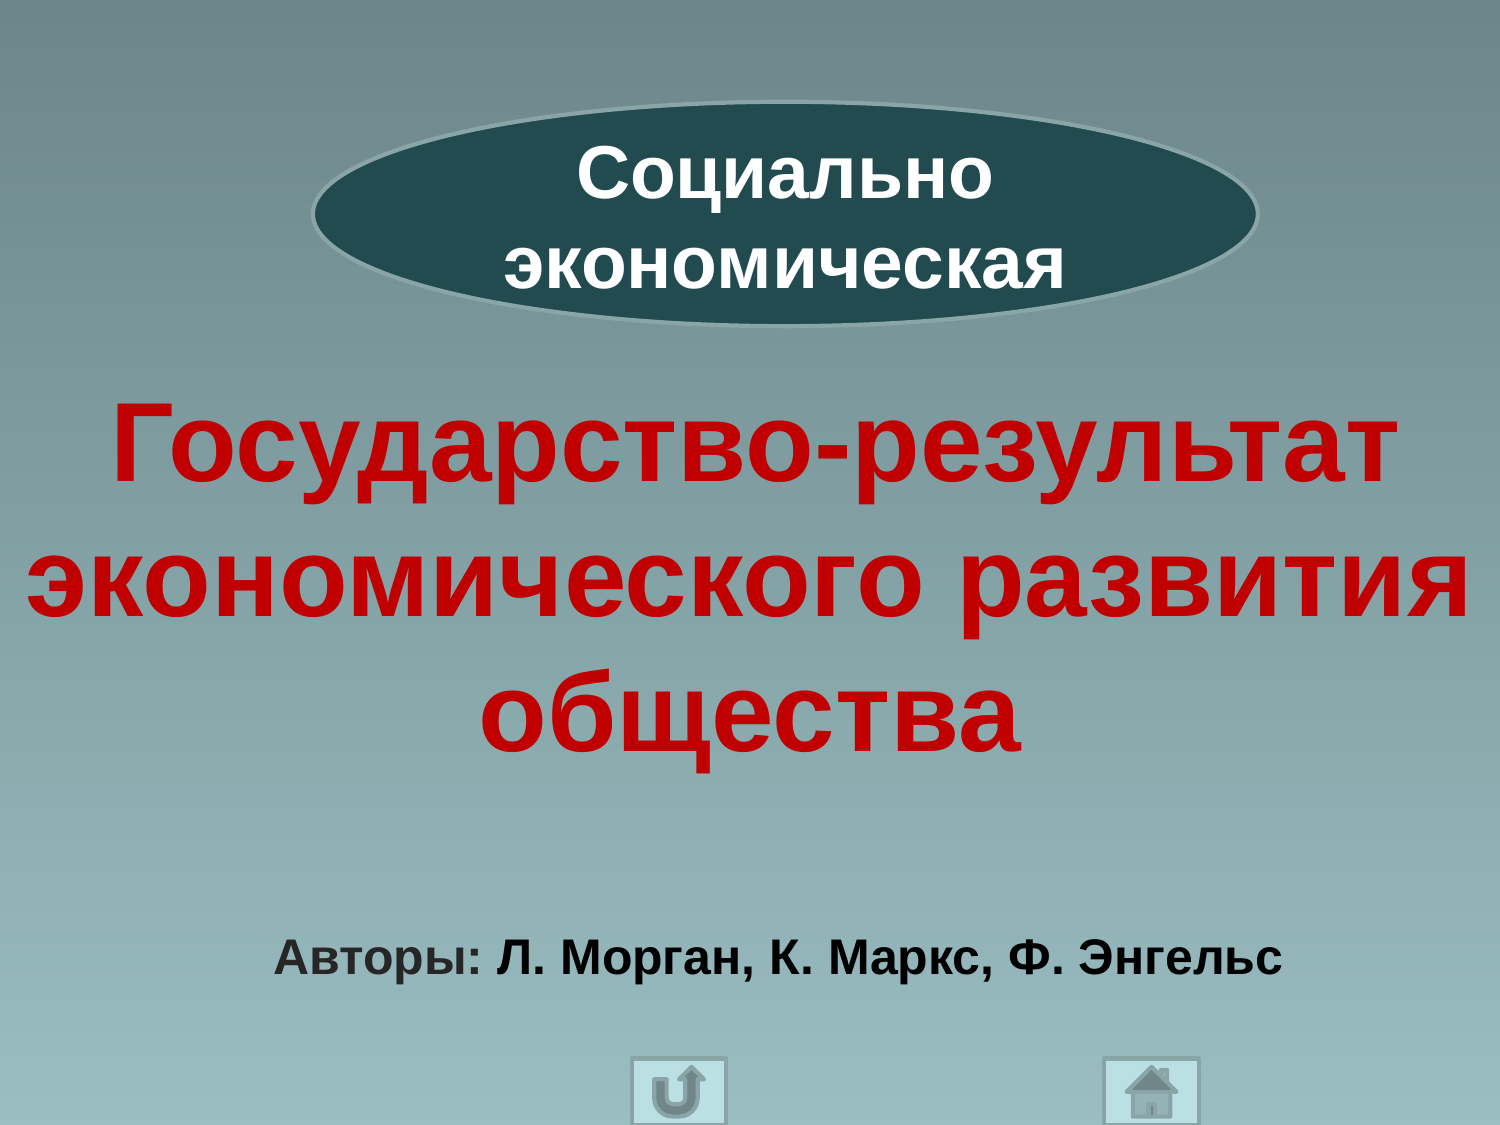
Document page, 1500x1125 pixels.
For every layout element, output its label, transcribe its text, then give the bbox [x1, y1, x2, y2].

text_box Авторы: Л. Морган, К. Маркс, Ф. Энгельс [258, 916, 1300, 992]
text_box [1102, 1056, 1201, 1125]
text_box [630, 1056, 728, 1125]
text_box Государство-результат экономического развития общества [0, 361, 1500, 917]
text_box Социально экономическая [310, 99, 1260, 329]
